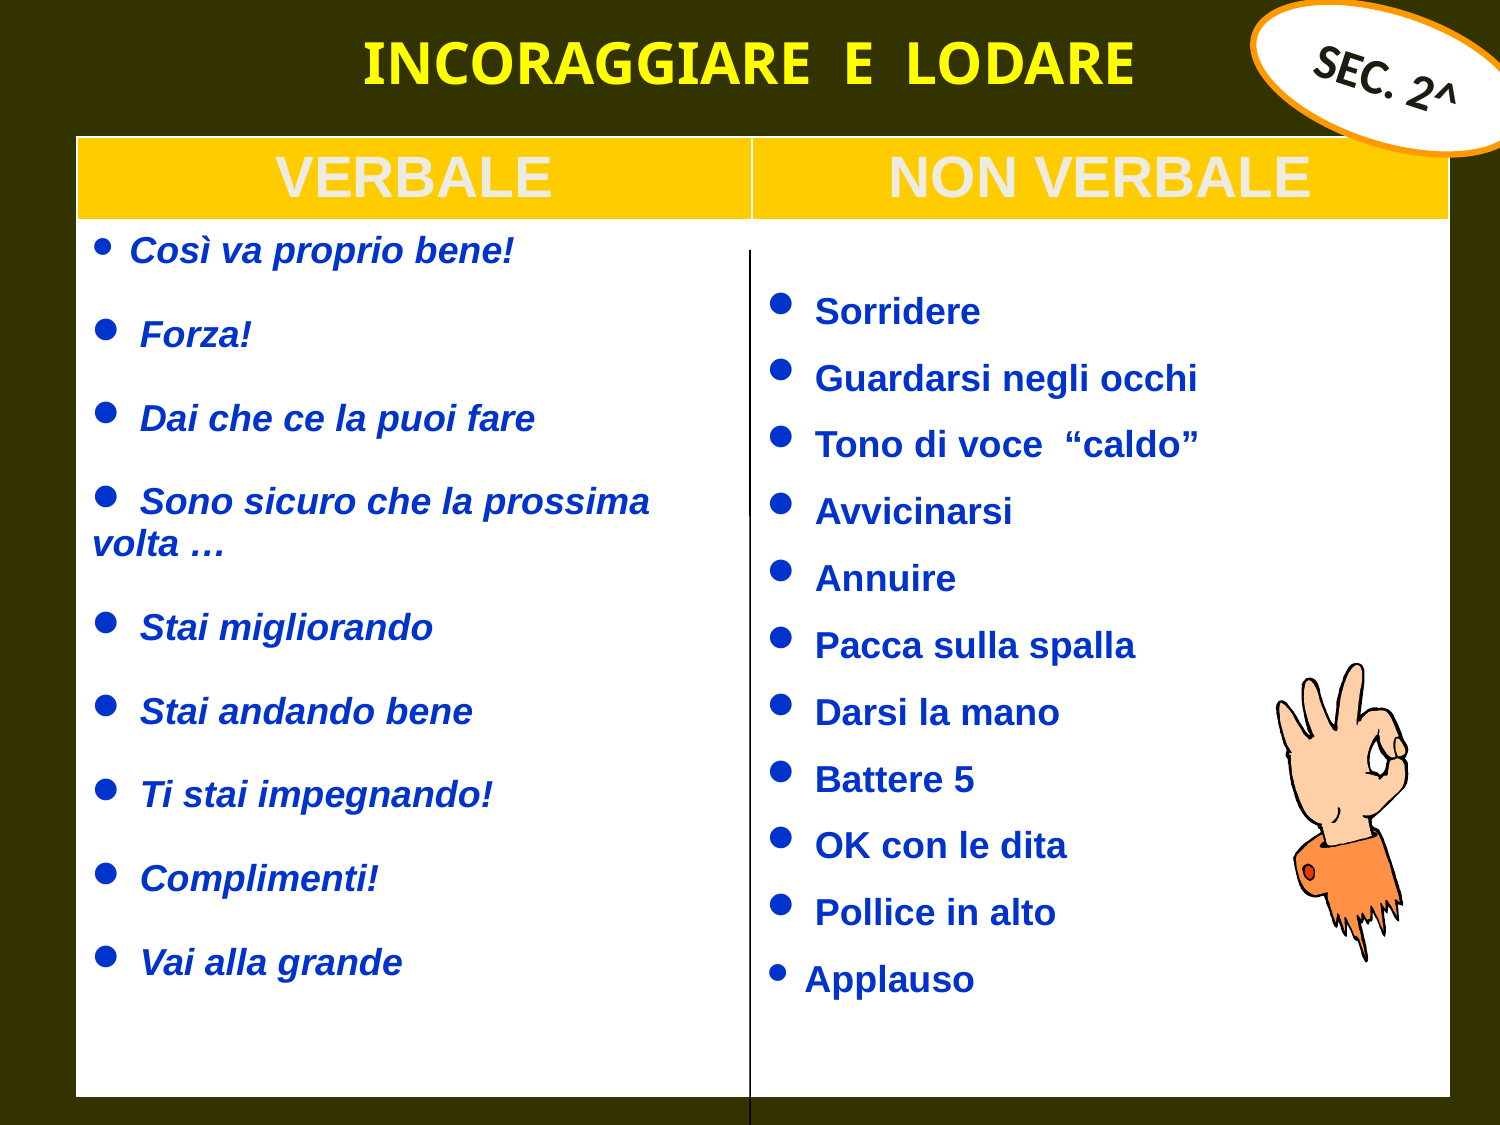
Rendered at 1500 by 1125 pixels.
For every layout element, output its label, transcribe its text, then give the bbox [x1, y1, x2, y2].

picture [1274, 662, 1411, 963]
table_header VERBALE [78, 138, 751, 219]
table_cell Sorridere Guardarsi negli occhi Tono di voce “caldo” Avvicinarsi Annuire Pacca sulla spalla Darsi la mano Battere 5 OK con le dita Pollice in alto Applauso [753, 225, 1448, 1095]
text_box SEC. 2^ [1251, 0, 1500, 157]
table_cell Così va proprio bene! Forza! Dai che ce la puoi fare Sono sicuro che la prossima volta … Stai migliorando Stai andando bene Ti stai impegnando! Complimenti! Vai alla grande [78, 225, 751, 1095]
title INCORAGGIARE E LODARE [78, 19, 1290, 105]
table_header NON VERBALE [753, 138, 1448, 219]
